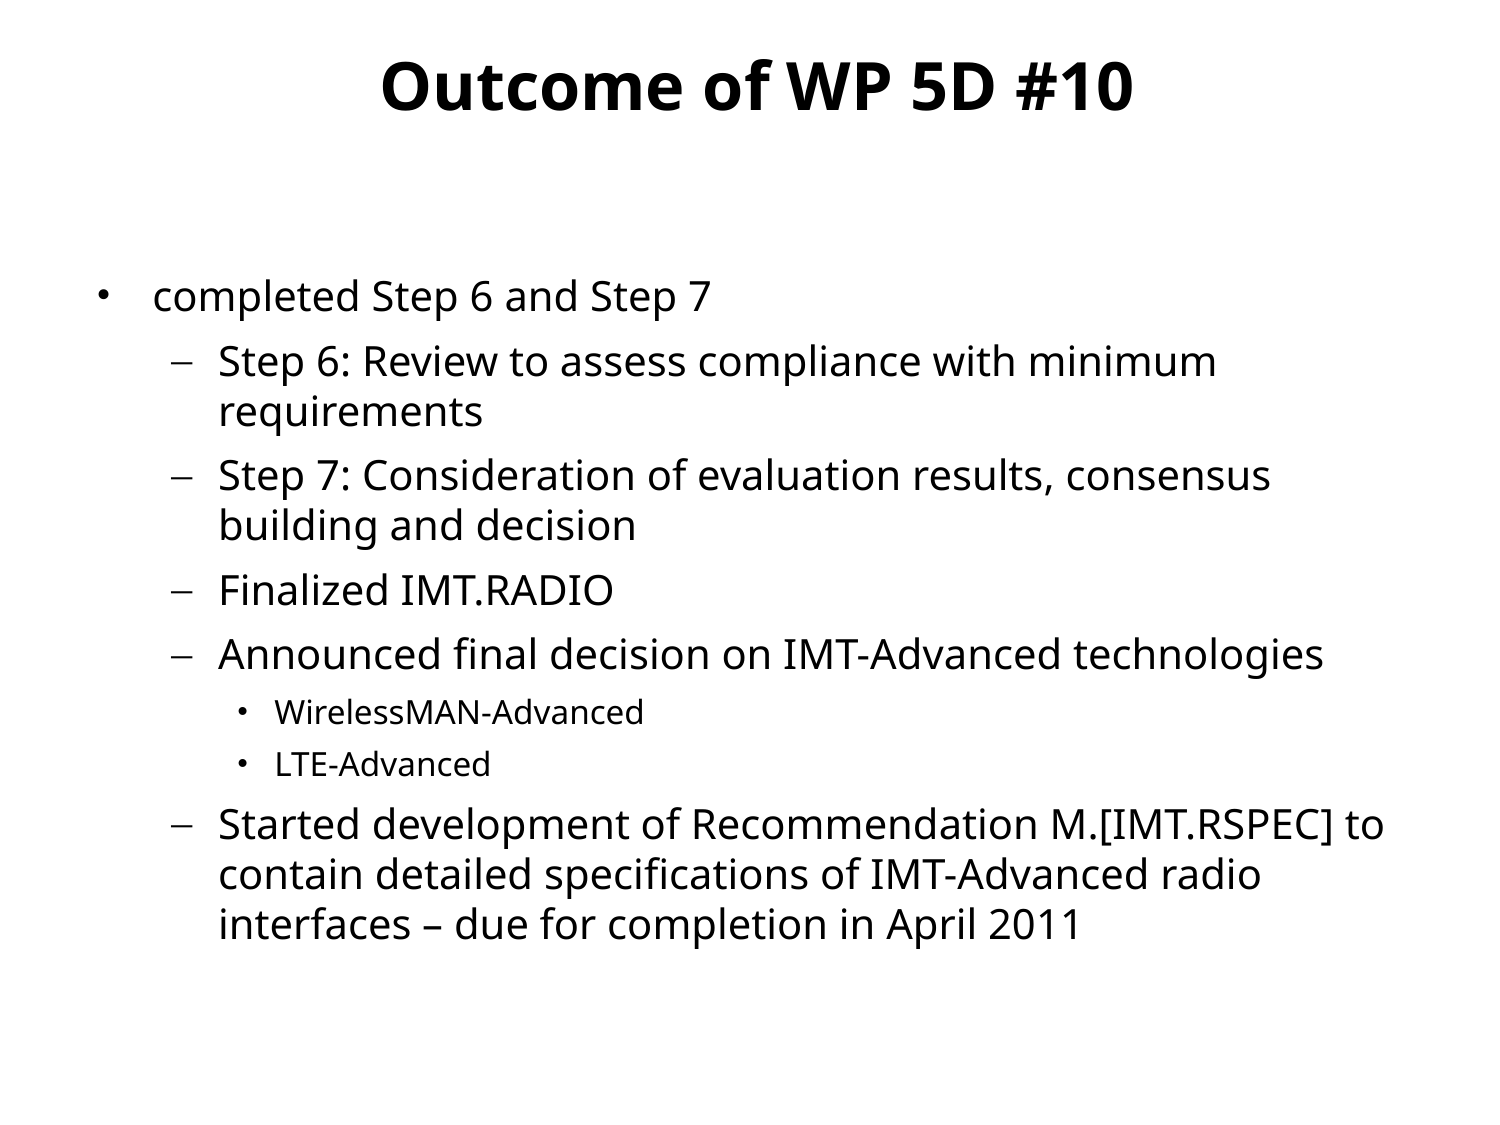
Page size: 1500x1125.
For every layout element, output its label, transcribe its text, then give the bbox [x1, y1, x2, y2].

text_box Outcome of WP 5D #10 [74, 36, 1425, 152]
list completed Step 6 and Step 7 Step 6: Review to assess compliance with minimum requirements Step 7: Consideration of evaluation results, consensus building and decision Finalized IMT.RADIO Announced final decision on IMT-Advanced technologies WirelessMAN-Advanced LTE-Advanced Started development of Recommendation M.[IMT.RSPEC] to contain detailed specifications of IMT-Advanced radio interfaces – due for completion in April 2011 [75, 262, 1425, 1005]
